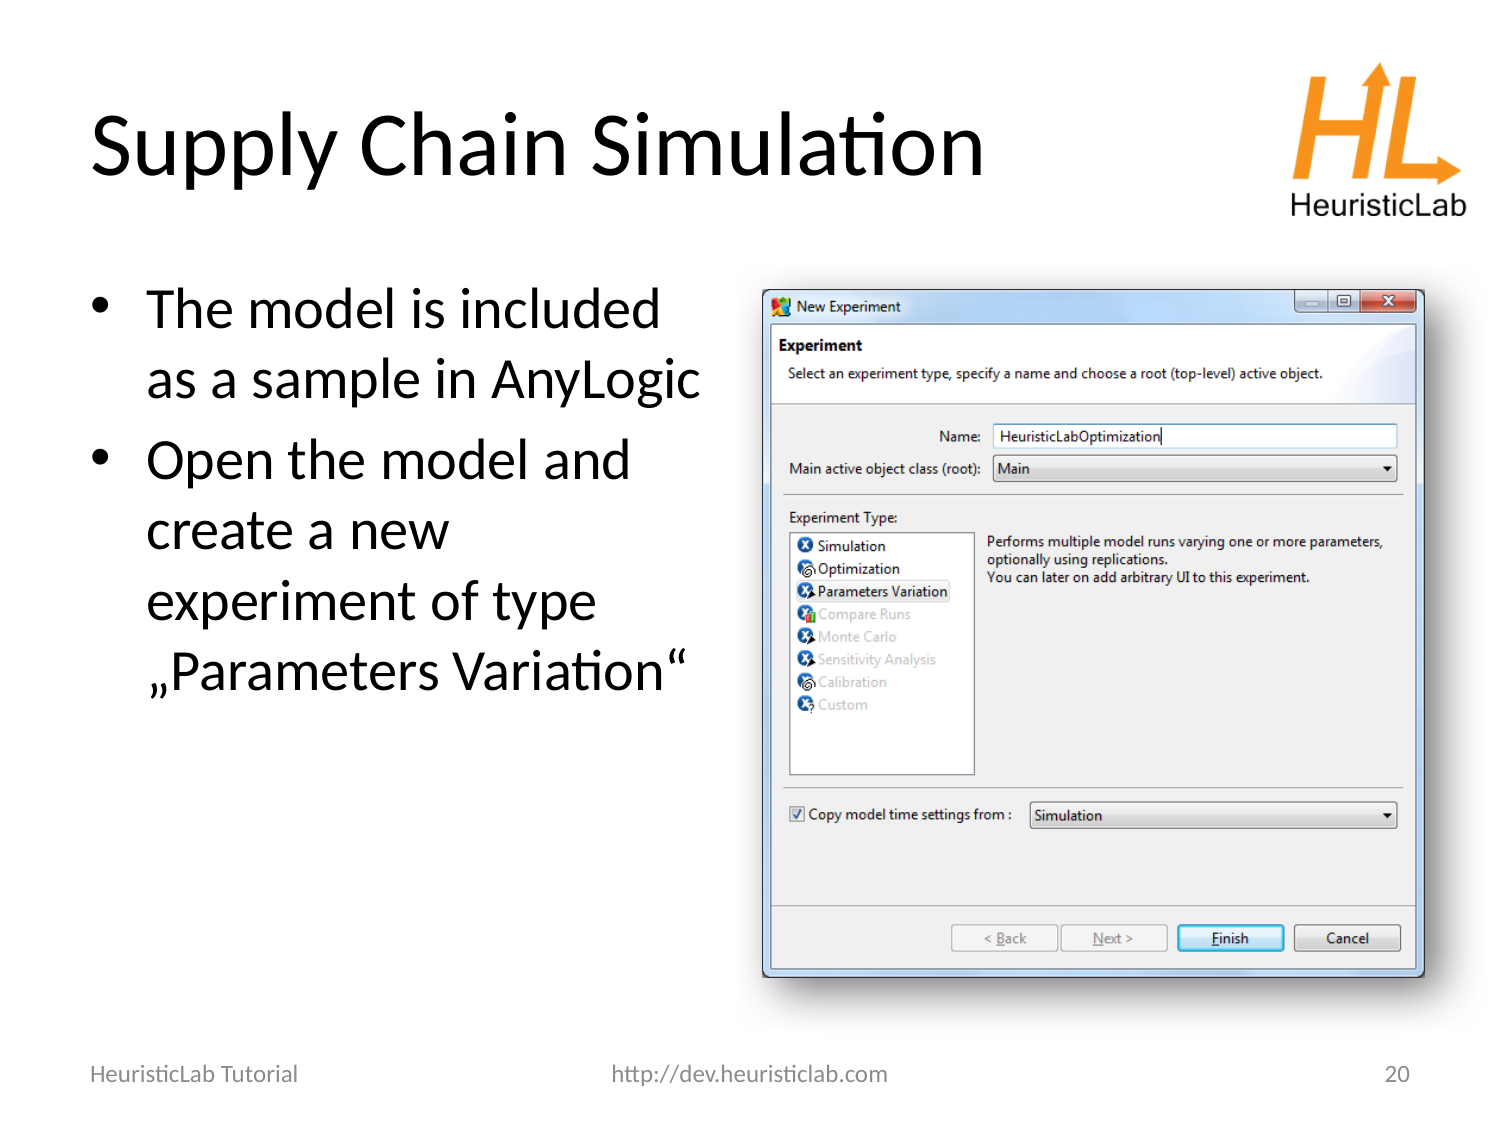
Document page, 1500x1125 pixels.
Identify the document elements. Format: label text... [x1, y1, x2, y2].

list The model is included as a sample in AnyLogic Open the model and create a new experiment of type „Parameters Variation“ [75, 262, 738, 1005]
footer http://dev.heuristiclab.com [512, 1042, 988, 1103]
picture [1281, 27, 1474, 244]
title Supply Chain Simulation [75, 45, 1282, 233]
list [762, 289, 1426, 978]
slide_number 20 [1074, 1042, 1425, 1103]
slide_number HeuristicLab Tutorial [75, 1042, 425, 1103]
